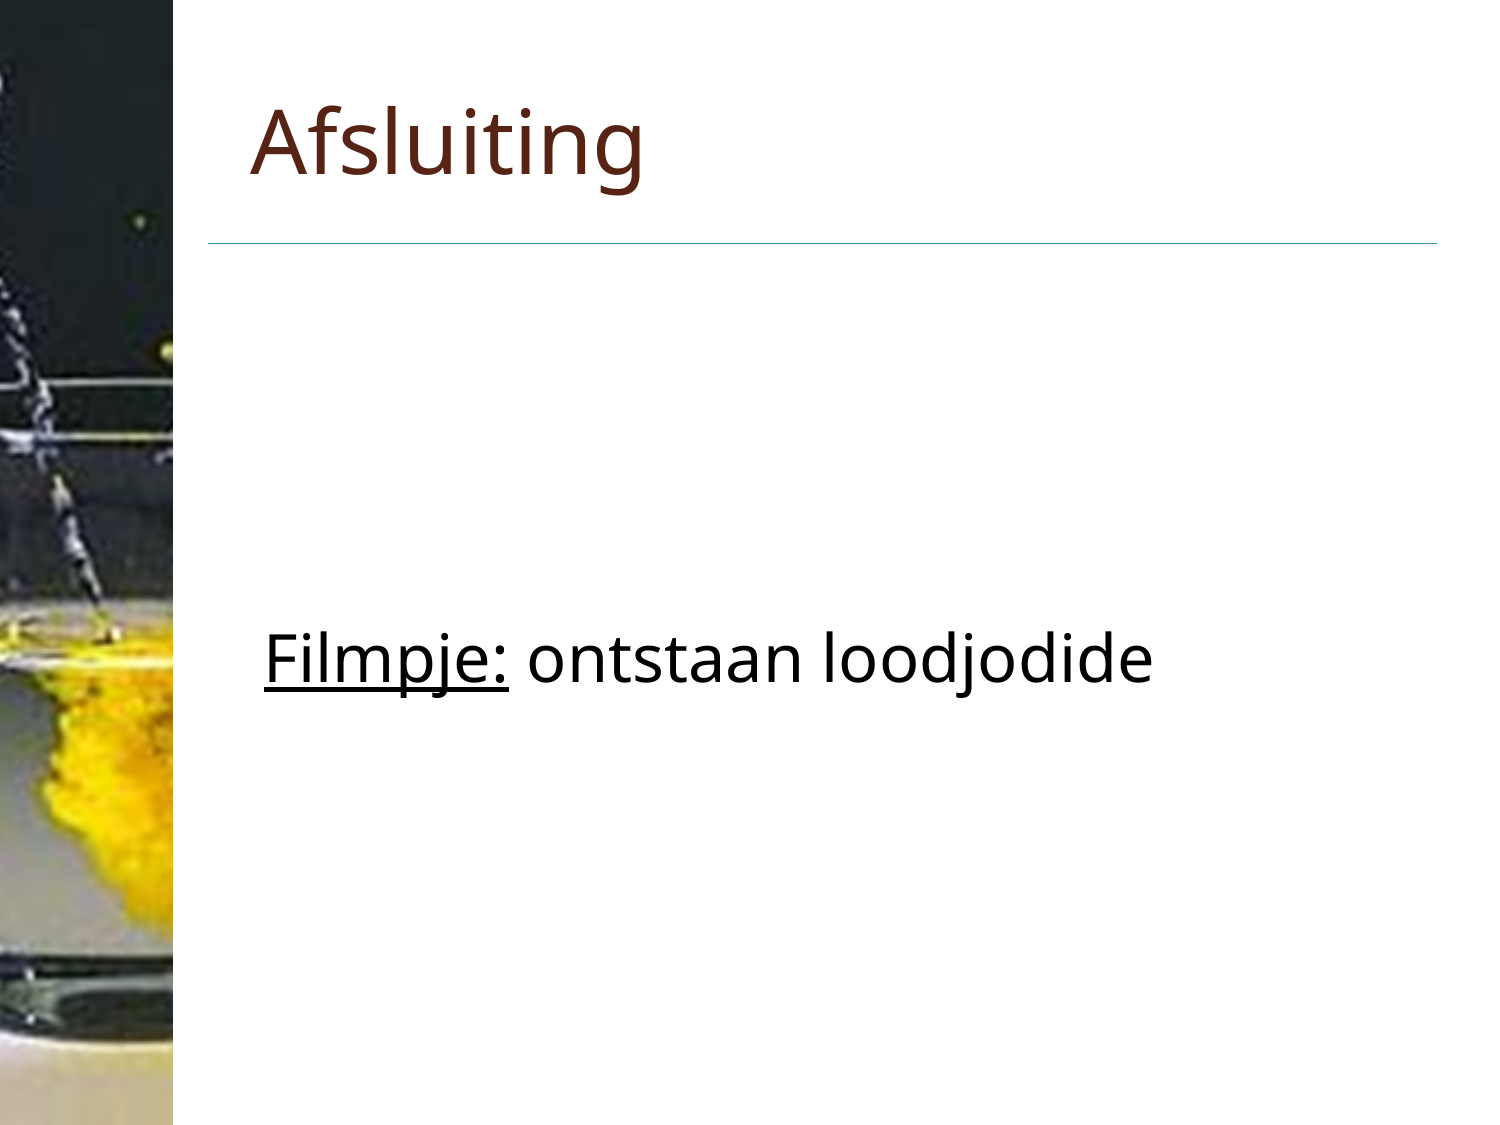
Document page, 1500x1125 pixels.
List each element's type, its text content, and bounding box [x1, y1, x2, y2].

list Filmpje: ontstaan loodjodide [235, 237, 1466, 1025]
title Afsluiting [235, 45, 1466, 233]
picture [0, 0, 173, 1125]
